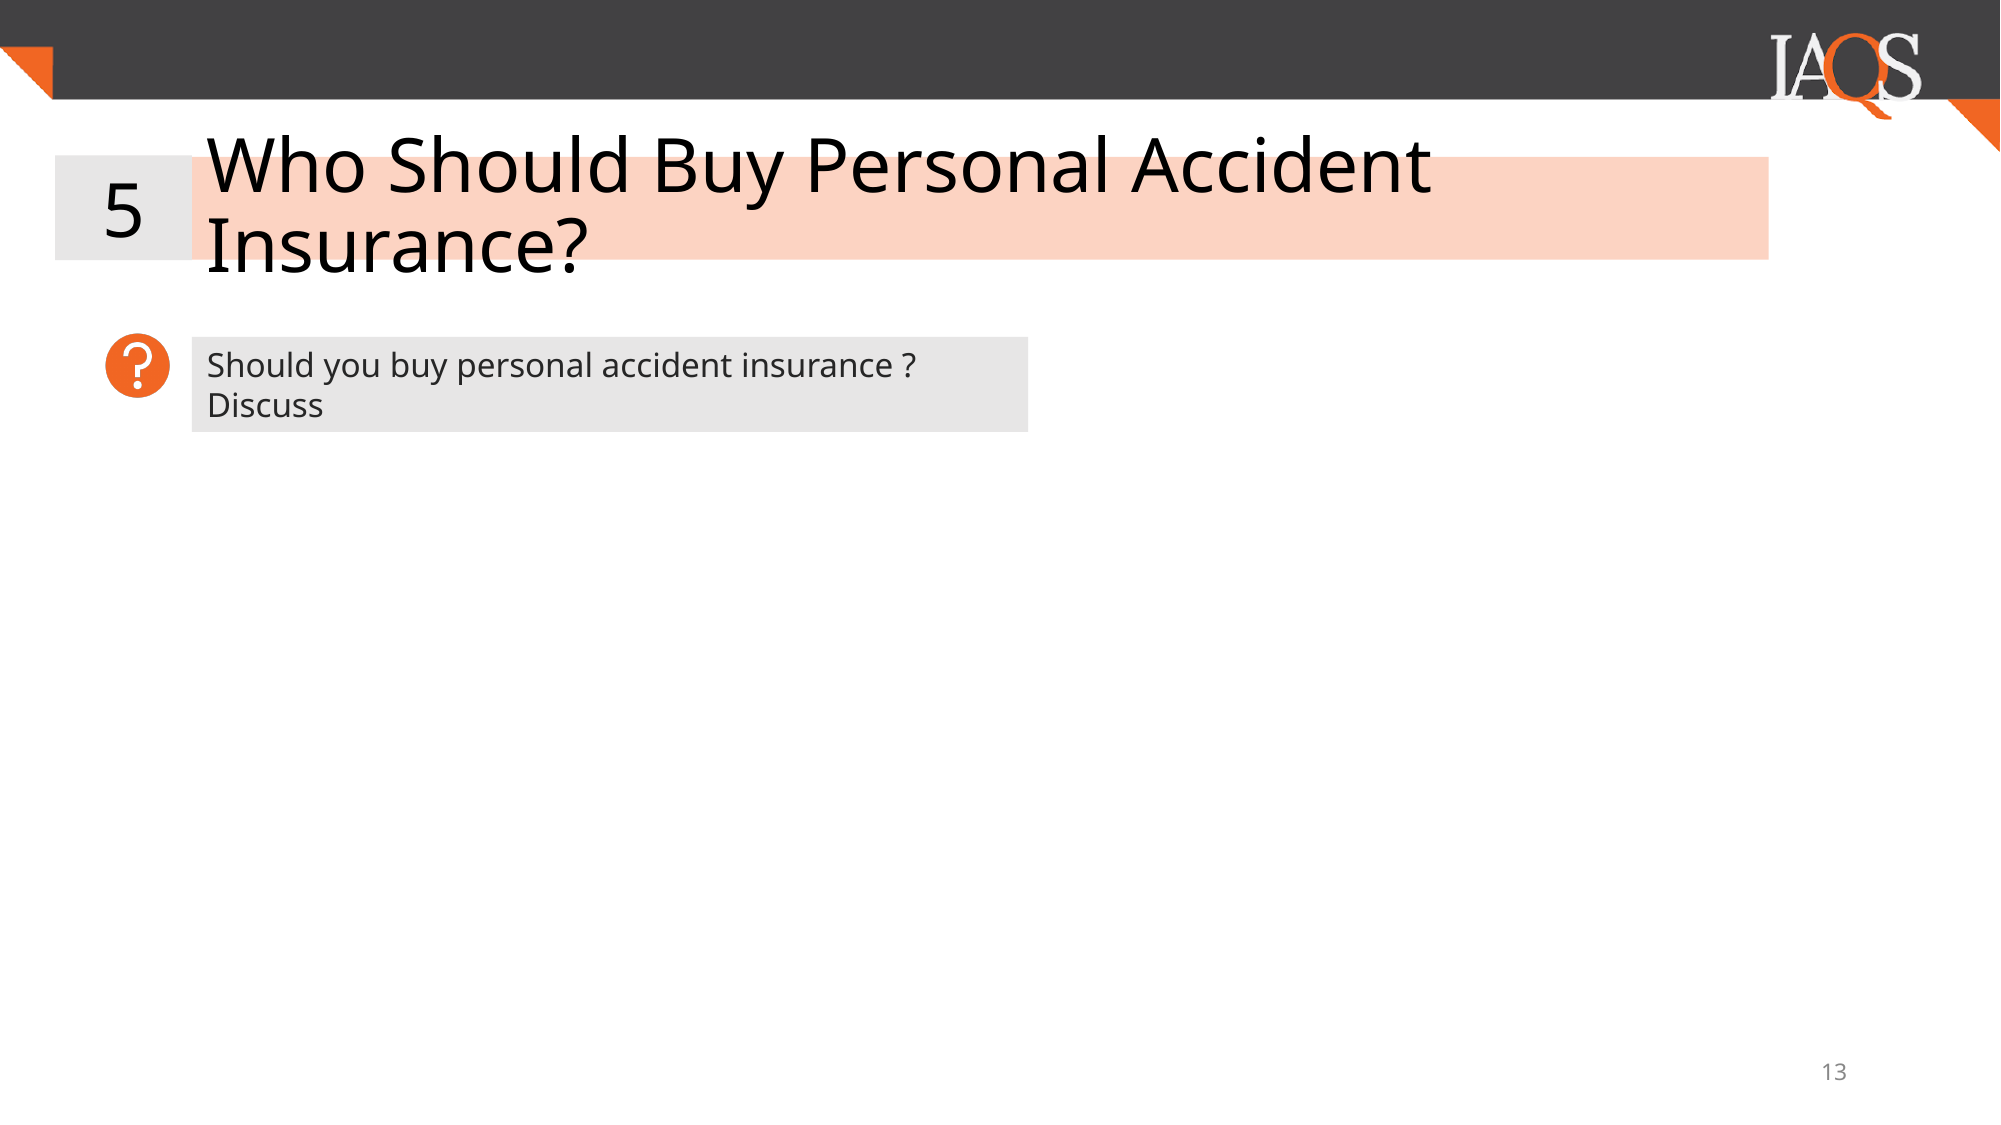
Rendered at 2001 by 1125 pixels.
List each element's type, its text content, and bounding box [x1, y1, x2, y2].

slide_number ‹#› [1412, 1042, 1863, 1103]
text_box 5 [55, 155, 192, 261]
text_box Should you buy personal accident insurance ? Discuss [191, 336, 1029, 432]
picture [0, 0, 2000, 152]
title Who Should Buy Personal Accident Insurance? [192, 156, 1769, 260]
picture [97, 325, 179, 407]
